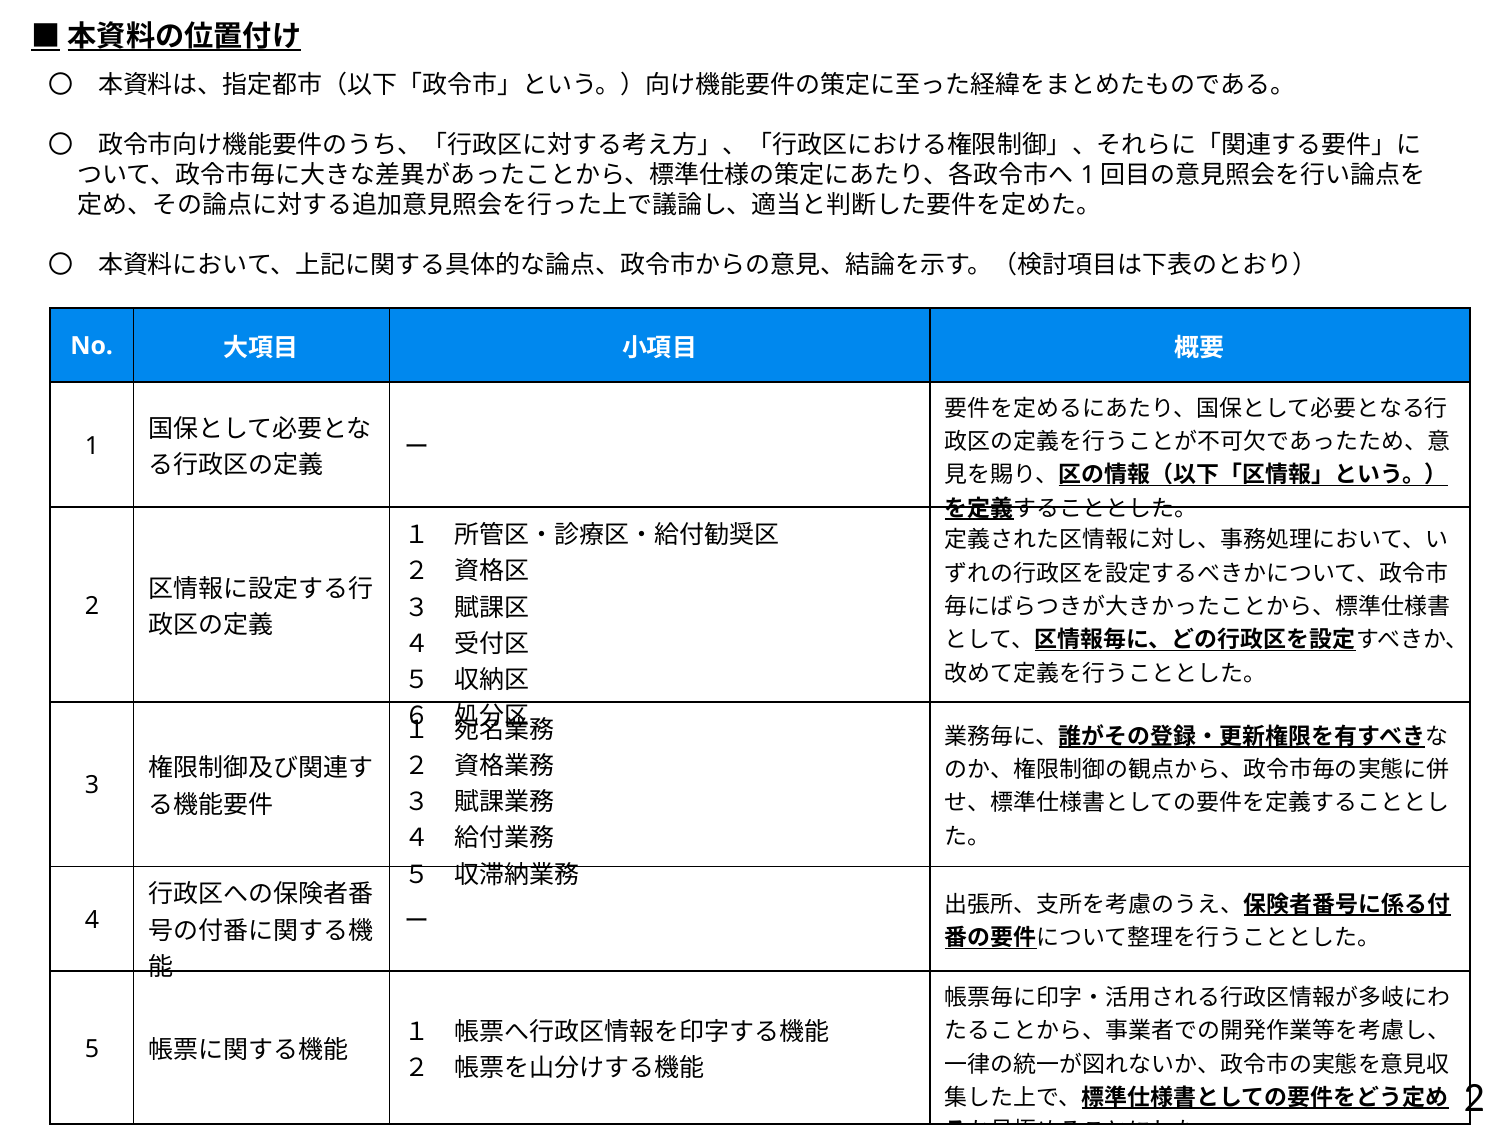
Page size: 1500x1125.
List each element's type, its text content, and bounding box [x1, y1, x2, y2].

table_header 小項目 [390, 309, 929, 381]
table_cell 要件を定めるにあたり、国保として必要となる行政区の定義を行うことが不可欠であったため、意見を賜り、区の情報（以下「区情報」という。）を定義することとした。 [931, 383, 1469, 506]
table_cell 3 [51, 703, 133, 866]
table_cell ー [390, 383, 929, 506]
table_cell 5 [51, 972, 133, 1123]
text_box ■本資料の位置付け [16, 2, 1440, 49]
table_cell 定義された区情報に対し、事務処理において、いずれの行政区を設定するべきかについて、政令市毎にばらつきが大きかったことから、標準仕様書として、区情報毎に、どの行政区を設定すべきか、改めて定義を行うこととした。 [931, 508, 1469, 701]
table_header 概要 [931, 309, 1469, 381]
table_cell 業務毎に、誰がその登録・更新権限を有すべきなのか、権限制御の観点から、政令市毎の実態に併せ、標準仕様書としての要件を定義することとした。 [931, 703, 1469, 866]
table_cell 区情報に設定する行政区の定義 [134, 508, 389, 701]
table_cell 出張所、支所を考慮のうえ、保険者番号に係る付番の要件について整理を行うこととした。 [931, 867, 1469, 970]
text_box 〇 本資料は、指定都市（以下「政令市」という。）向け機能要件の策定に至った経緯をまとめたものである。 〇 政令市向け機能要件のうち、「行政区に対する考え方」、「行政区における権限制御」、それらに「関連する要件」について、政令市毎に大きな差異があったことから、標準仕様の策定にあたり、各政令市へ1回目の意見照会を行い論点を定め、その論点に対する追加意見照会を行った上で議論し、適当と判断した要件を定めた。 〇 本資料において、上記に関する具体的な論点、政令市からの意見、結論を示す。（検討項目は下表のとおり） [33, 61, 1457, 286]
table_cell ー [390, 867, 929, 970]
table_cell 帳票に関する機能 [134, 972, 389, 1123]
table_cell 2 [51, 508, 133, 701]
table_header 大項目 [134, 309, 389, 381]
table_header No. [51, 309, 133, 381]
table_cell 国保として必要となる行政区の定義 [134, 383, 389, 506]
table_cell １ 所管区・診療区・給付勧奨区 ２ 資格区 ３ 賦課区 ４ 受付区 ５ 収納区 ６ 処分区 [390, 508, 929, 701]
slide_number 1 [1471, 1065, 1500, 1125]
table_cell 4 [51, 867, 133, 970]
table_cell １ 宛名業務 ２ 資格業務 ３ 賦課業務 ４ 給付業務 ５ 収滞納業務 [390, 703, 929, 866]
table_cell 帳票毎に印字・活用される行政区情報が多岐にわたることから、事業者での開発作業等を考慮し、一律の統一が図れないか、政令市の実態を意見収集した上で、標準仕様書としての要件をどう定めるか見極めることにした。 [931, 972, 1469, 1123]
table_cell 1 [51, 383, 133, 506]
table_cell 権限制御及び関連する機能要件 [134, 703, 389, 866]
table_cell １ 帳票へ行政区情報を印字する機能 ２ 帳票を山分けする機能 [390, 972, 929, 1123]
table_cell 行政区への保険者番号の付番に関する機能 [134, 867, 389, 970]
